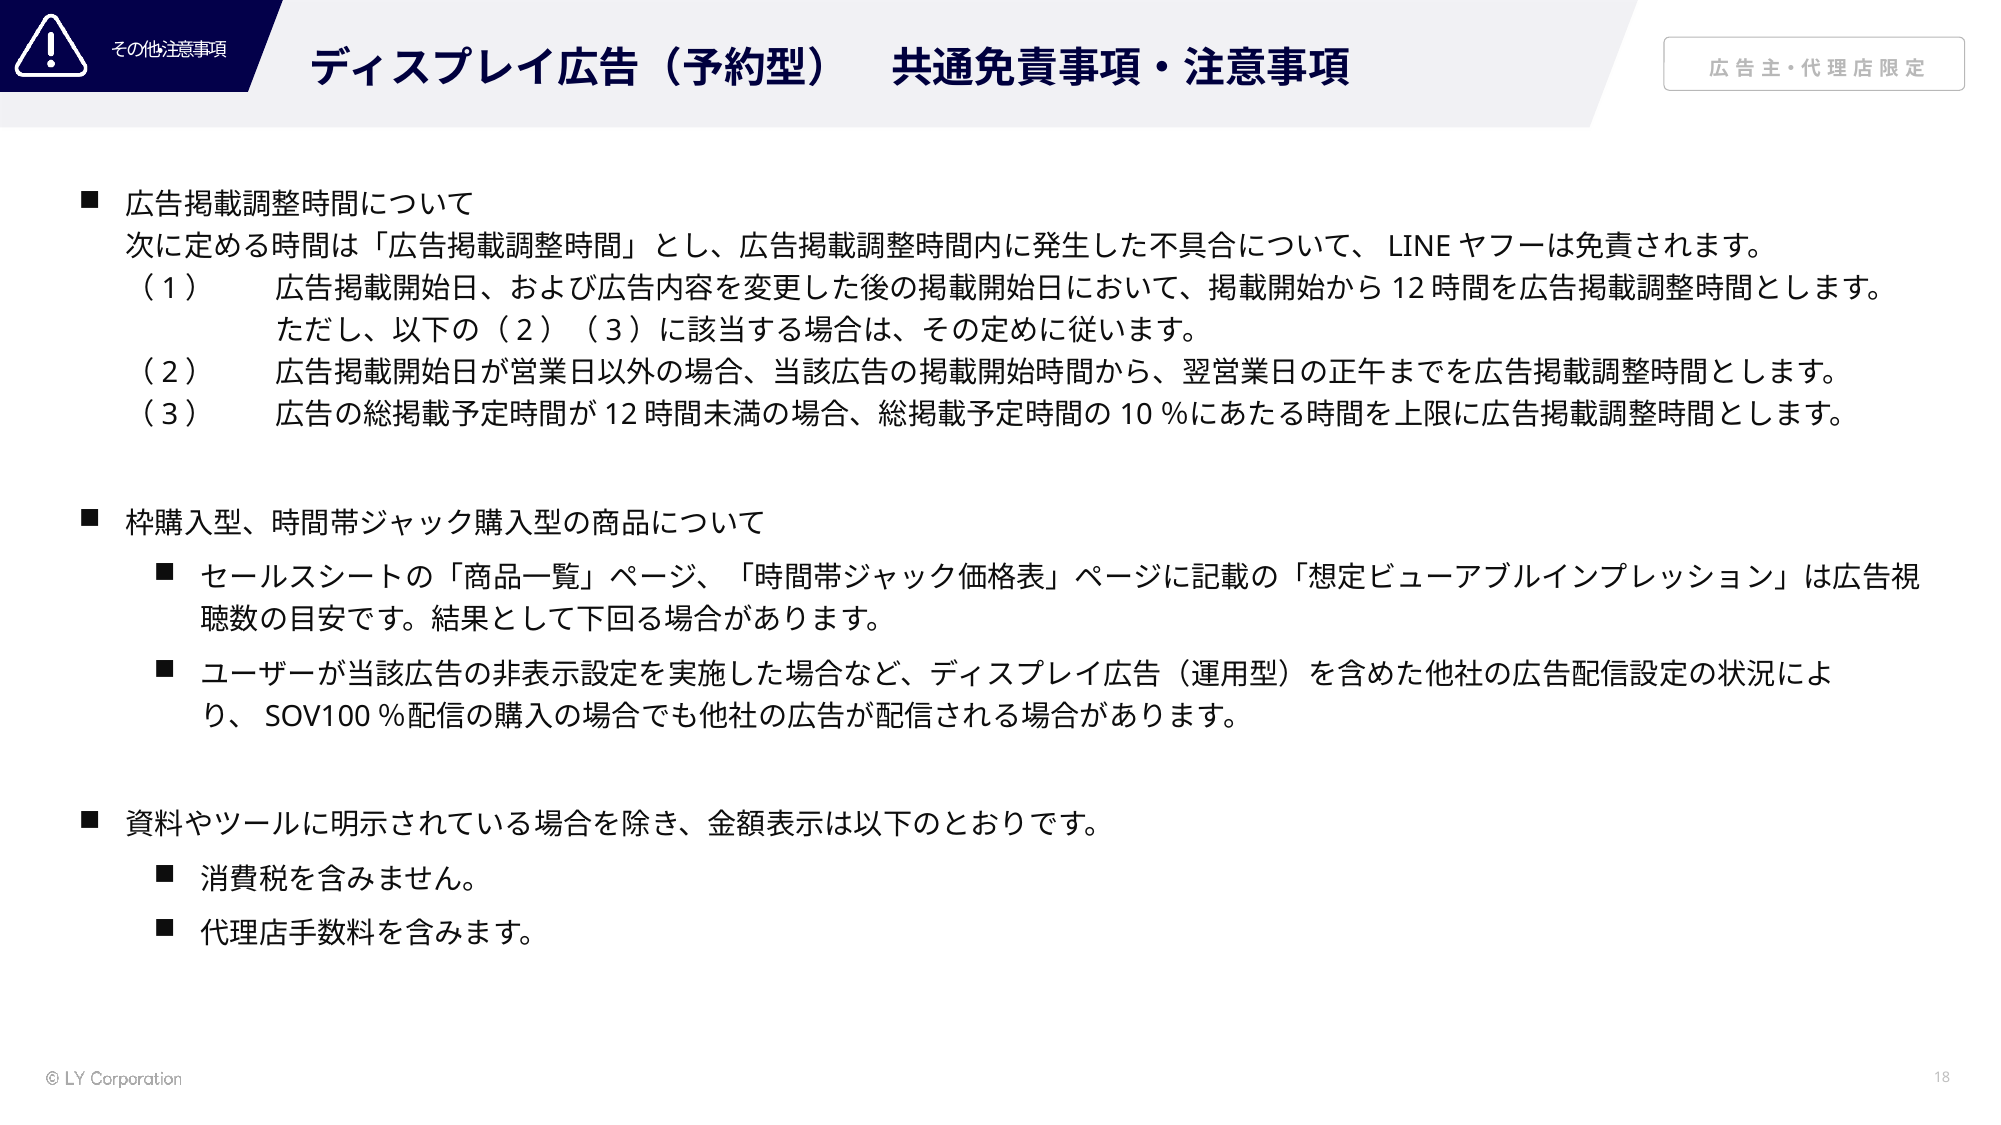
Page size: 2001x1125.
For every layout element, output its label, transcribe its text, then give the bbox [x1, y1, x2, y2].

picture [46, 1071, 181, 1088]
list ディスプレイ広告（予約型） 共通免責事項・注意事項 [309, 41, 1645, 97]
picture [9, 5, 92, 87]
list その他・注意事項 [97, 13, 240, 81]
text_box 広告掲載調整時間について 次に定める時間は「広告掲載調整時間」とし、広告掲載調整時間内に発生した不具合について、LINEヤフーは免責されます。 （1） 広告掲載開始日、および広告内容を変更した後の掲載開始日において、掲載開始から12時間を広告掲載調整時間とします。 ただし、以下の（2）（3）に該当する場合は、その定めに従います。 （2） 広告掲載開始日が営業日以外の場合、当該広告の掲載開始時間から、翌営業日の正午までを広告掲載調整時間とします。 （3） 広告の総掲載予定時間が12時間未満の場合、総掲載予定時間の10％にあたる時間を上限に広告掲載調整時間とします。 枠購入型、時間帯ジャック購入型の商品について セールスシートの「商品一覧」ページ、「時間帯ジャック価格表」ページに記載の「想定ビューアブルインプレッション」は広告視聴数の目安です。結果として下回る場合があります。 ユーザーが当該広告の非表示設定を実施した場合など、ディスプレイ広告（運用型）を含めた他社の広告配信設定の状況により、SOV100％配信の購入の場合でも他社の広告が配信される場合があります。 資料やツールに明示されている場合を除き、金額表示は以下のとおりです。 消費税を含みません。 代理店手数料を含みます。 [78, 178, 1922, 950]
